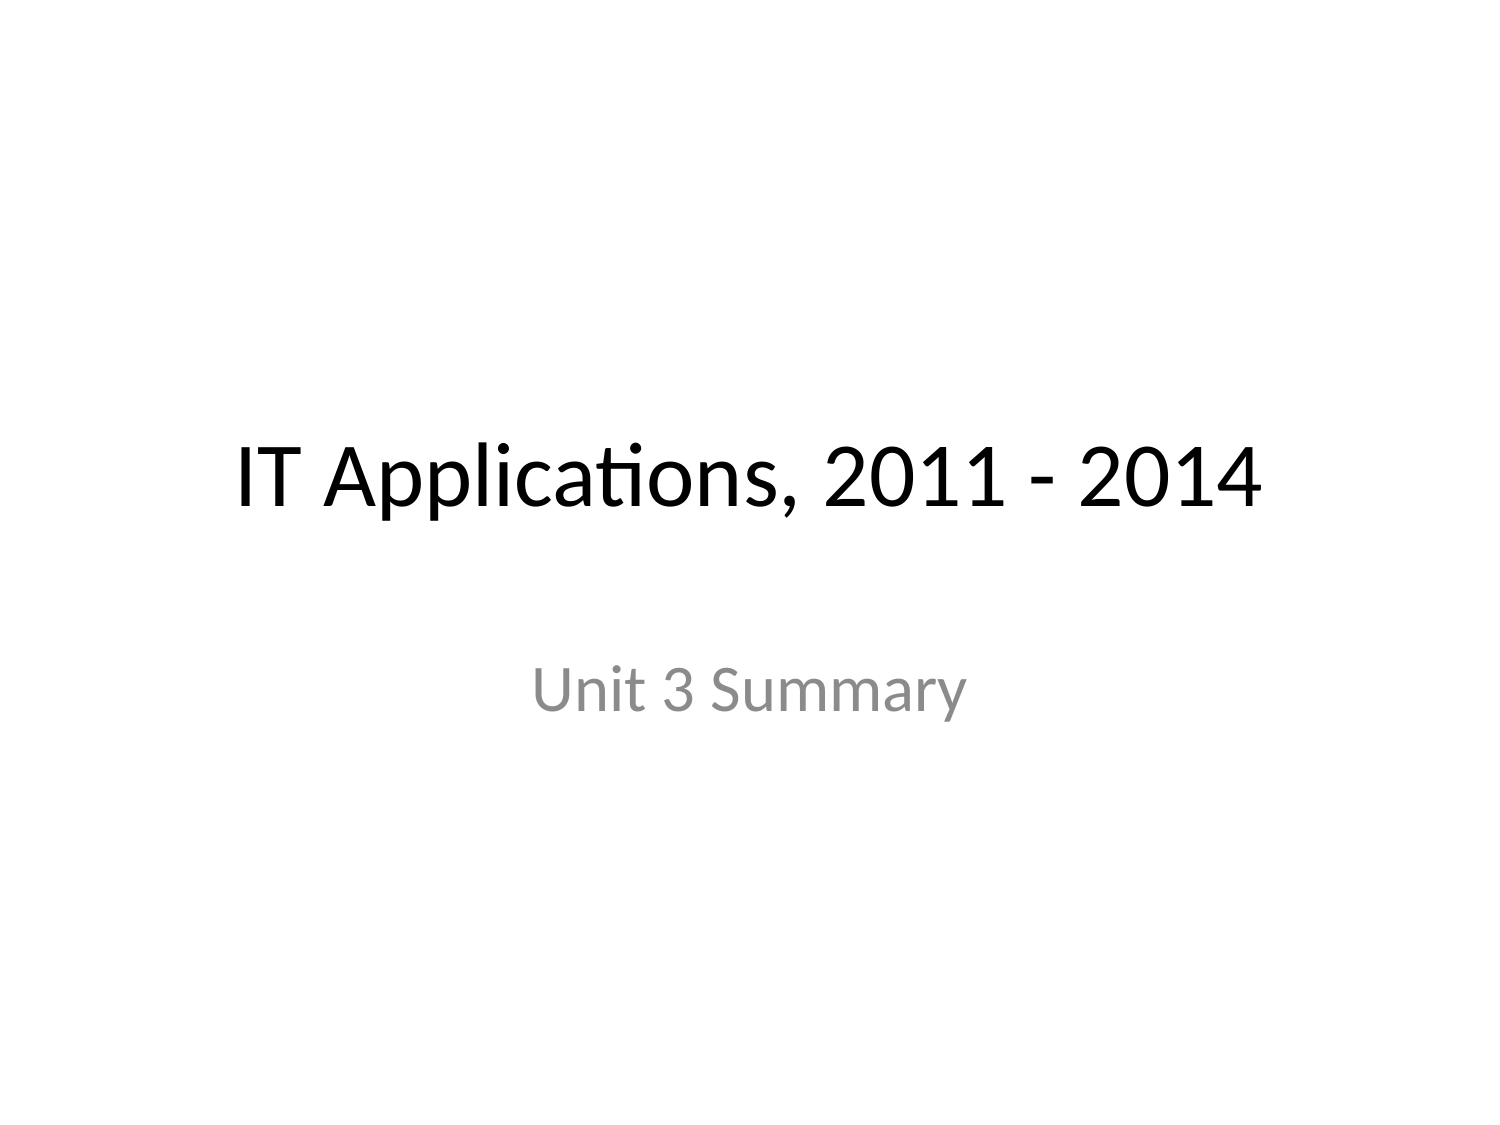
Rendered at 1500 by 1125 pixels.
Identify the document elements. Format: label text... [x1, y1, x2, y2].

title IT Applications, 2011 - 2014 [112, 349, 1388, 591]
subtitle Unit 3 Summary [224, 637, 1276, 926]
